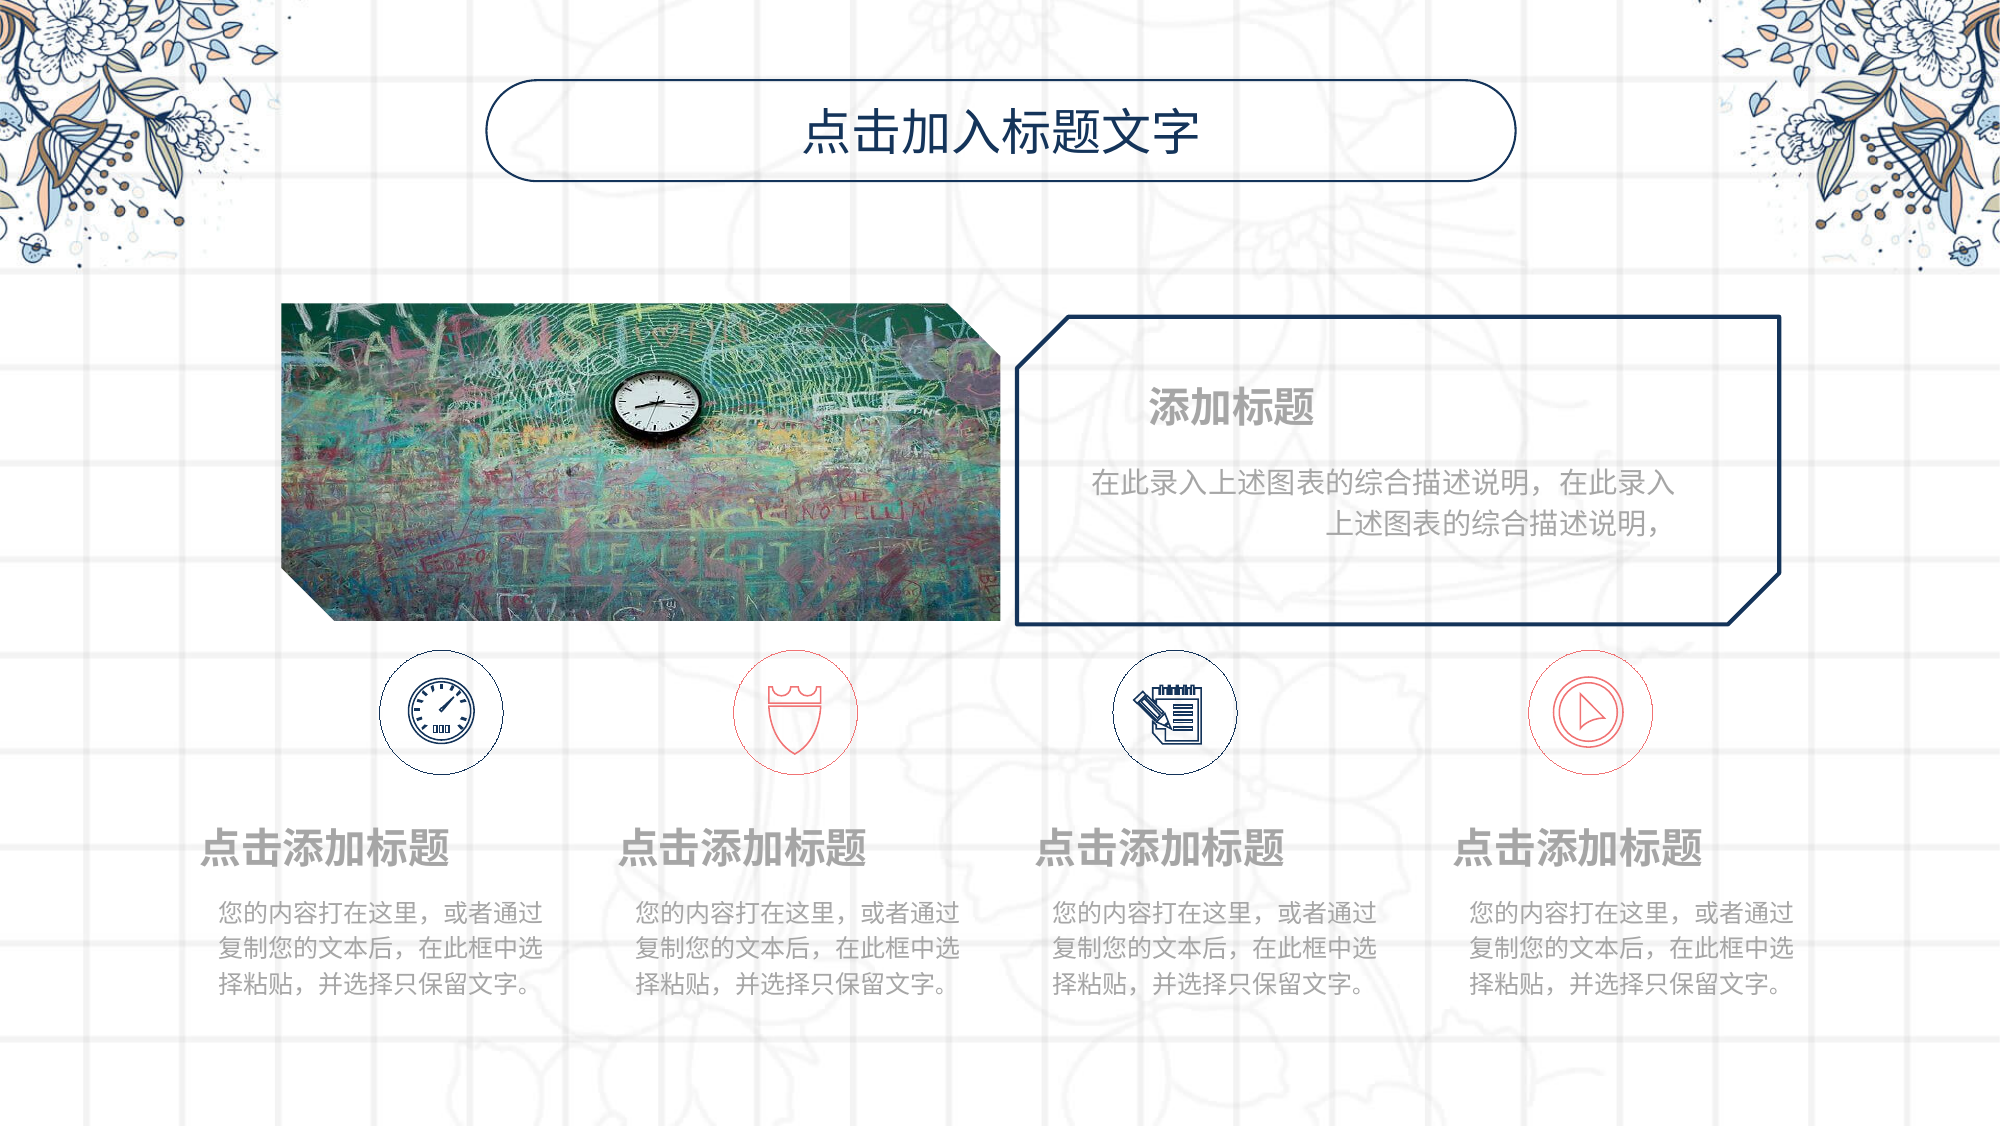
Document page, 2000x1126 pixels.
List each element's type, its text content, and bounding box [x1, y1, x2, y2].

text_box [1528, 650, 1653, 775]
text_box 点击添加标题 [184, 814, 570, 879]
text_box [408, 678, 475, 744]
text_box 添加标题 [1137, 374, 1327, 437]
text_box [1014, 314, 1782, 627]
text_box [1112, 650, 1238, 775]
text_box 点击添加标题 [602, 814, 988, 879]
text_box [733, 650, 858, 775]
text_box 在此录入上述图表的综合描述说明，在此录入上述图表的综合描述说明， [1071, 451, 1688, 547]
text_box 点击添加标题 [1020, 814, 1405, 879]
text_box 您的内容打在这里，或者通过复制您的文本后，在此框中选择粘贴，并选择只保留文字。 [1454, 883, 1821, 1007]
text_box 您的内容打在这里，或者通过复制您的文本后，在此框中选择粘贴，并选择只保留文字。 [1037, 883, 1404, 1007]
picture [0, 0, 2000, 1126]
text_box [379, 650, 504, 775]
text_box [428, 79, 1574, 182]
text_box 您的内容打在这里，或者通过复制您的文本后，在此框中选择粘贴，并选择只保留文字。 [620, 883, 987, 1007]
text_box 您的内容打在这里，或者通过复制您的文本后，在此框中选择粘贴，并选择只保留文字。 [203, 883, 570, 1007]
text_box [1553, 676, 1624, 748]
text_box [768, 686, 821, 755]
text_box [281, 303, 1001, 621]
text_box 点击添加标题 [1437, 814, 1823, 879]
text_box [1133, 685, 1202, 745]
